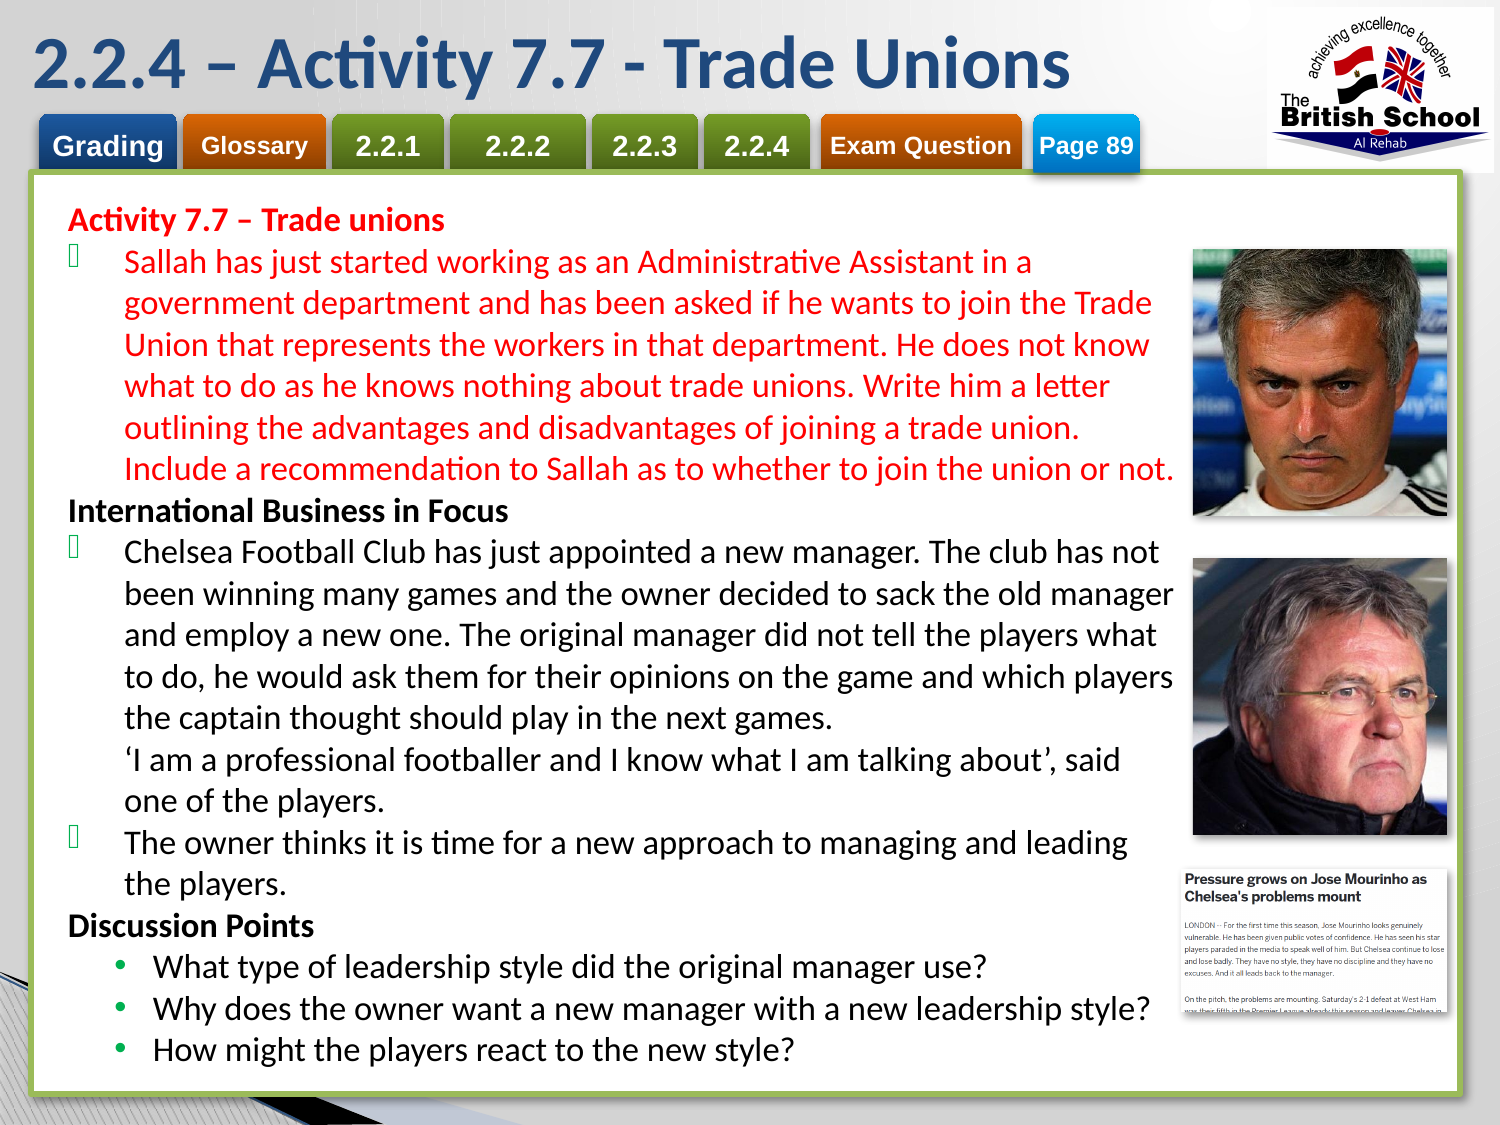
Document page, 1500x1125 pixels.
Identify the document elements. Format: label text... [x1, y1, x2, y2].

text_box Page 89 [1033, 114, 1140, 173]
text_box Activity 7.7 – Trade unions Sallah has just started working as an Administrative Assistant in a government department and has been asked if he wants to join the Trade Union that represents the workers in that department. He does not know what to do as he knows nothing about trade unions. Write him a letter outlining the advantages and disadvantages of joining a trade union. Include a recommendation to Sallah as to whether to join the union or not. International Business in Focus Chelsea Football Club has just appointed a new manager. The club has not been winning many games and the owner decided to sack the old manager and employ a new one. The original manager did not tell the players what to do, he would ask them for their opinions on the game and which players the captain thought should play in the next games. ‘I am a professional footballer and I know what I am talking about’, said one of the players. The owner thinks it is time for a new approach to managing and leading the players. Discussion Points What type of leadership style did the original manager use? Why does the owner want a new manager with a new leadership style? How might the players react to the new style? [53, 189, 1193, 1077]
title 2.2.4 – Activity 7.7 - Trade Unions [17, 7, 1235, 110]
picture [1192, 557, 1448, 835]
picture [1267, 7, 1495, 173]
picture [281, 1114, 303, 1125]
picture [1180, 869, 1448, 1012]
picture [1192, 249, 1448, 516]
